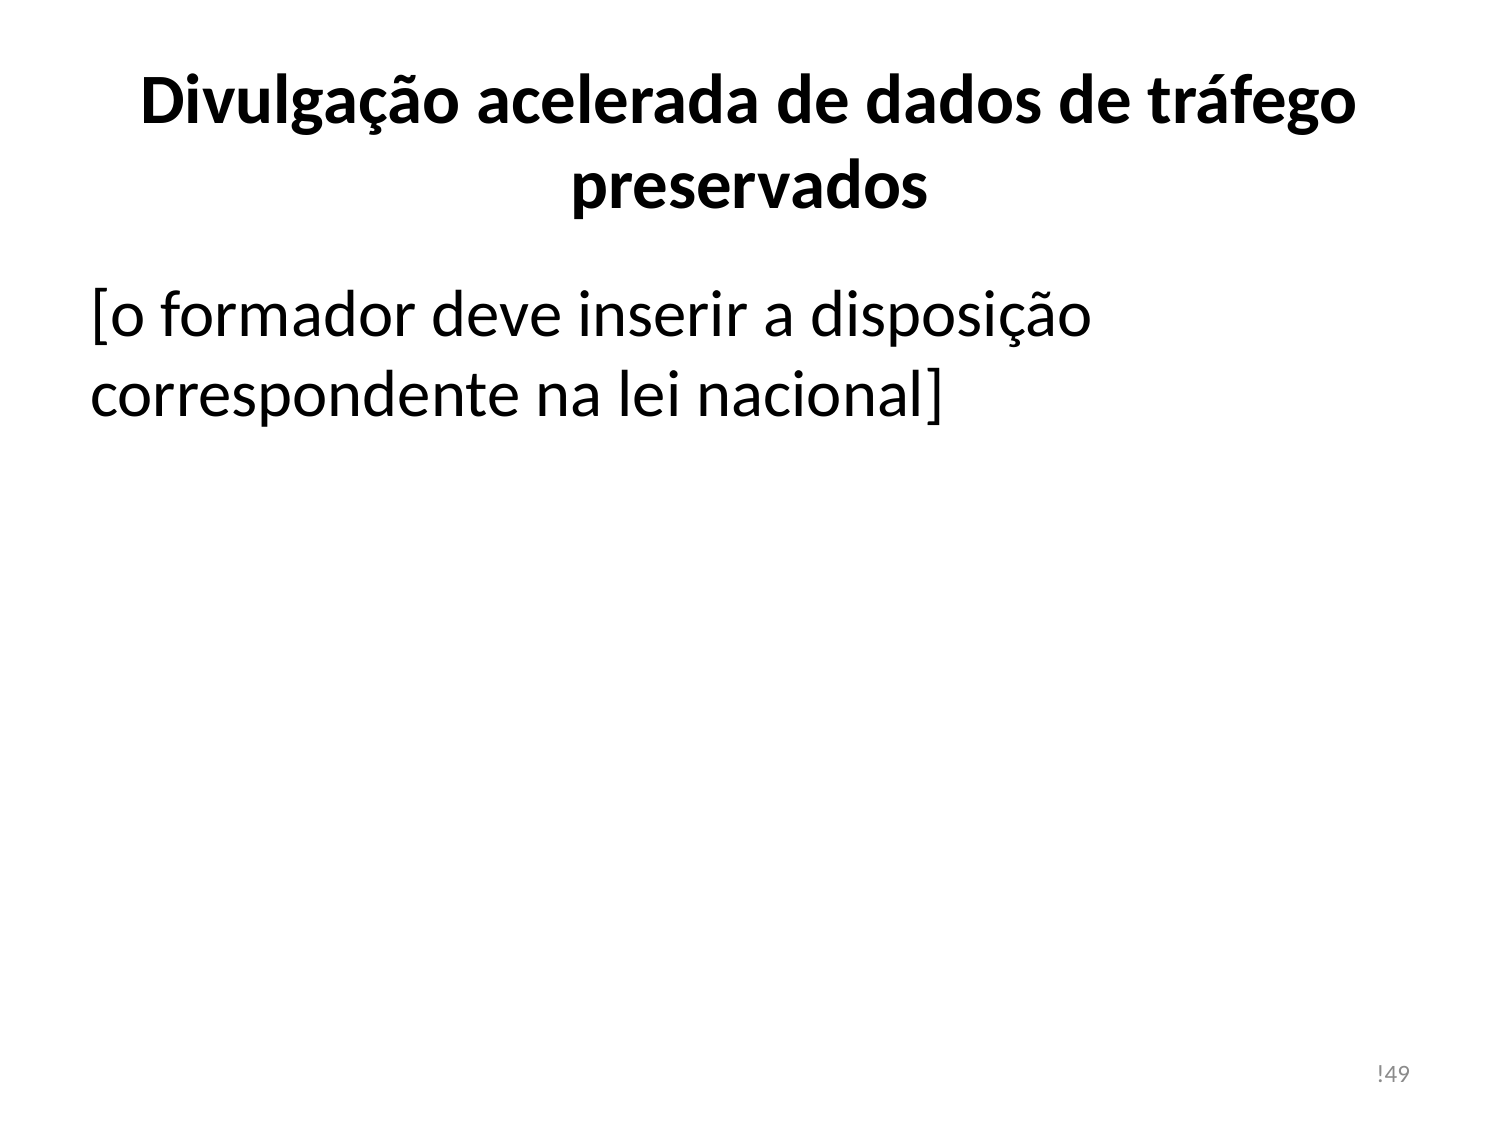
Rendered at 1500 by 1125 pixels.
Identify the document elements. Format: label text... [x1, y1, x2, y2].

title Divulgação acelerada de dados de tráfego preservados [56, 45, 1444, 233]
list [o formador deve inserir a disposição correspondente na lei nacional] [75, 262, 1425, 1005]
slide_number !49 [1074, 1042, 1425, 1103]
